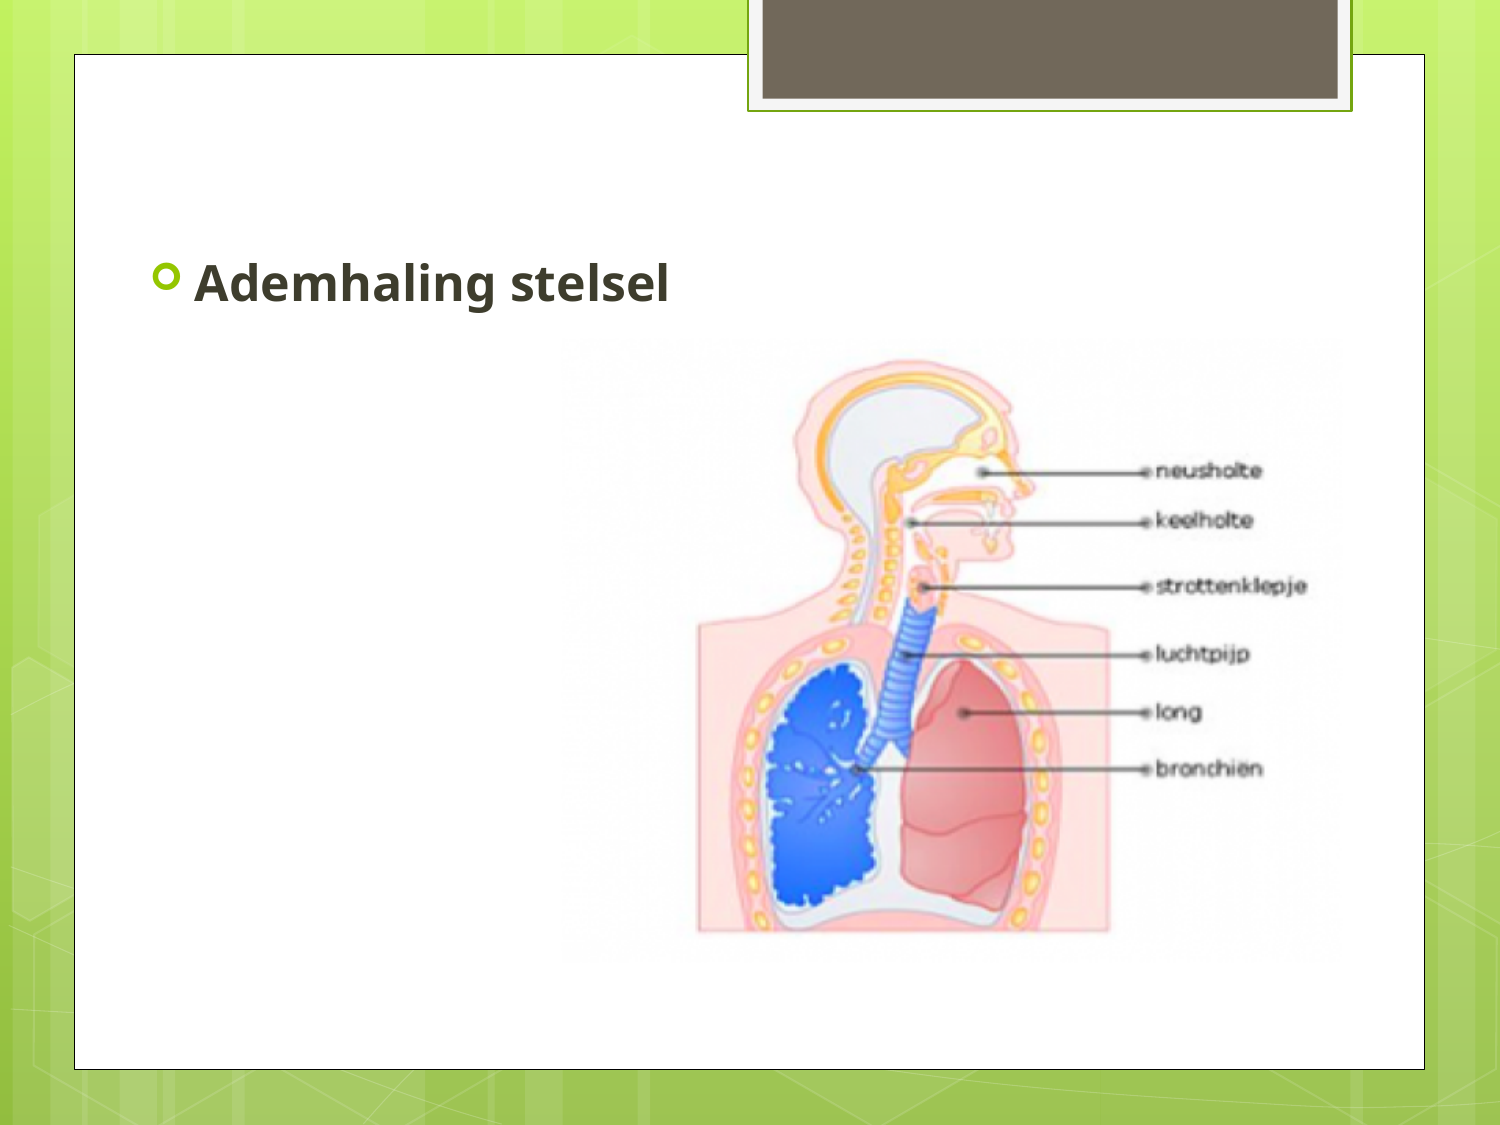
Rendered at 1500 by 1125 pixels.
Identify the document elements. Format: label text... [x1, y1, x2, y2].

picture [560, 337, 1343, 964]
list Ademhaling stelsel [123, 243, 1235, 820]
